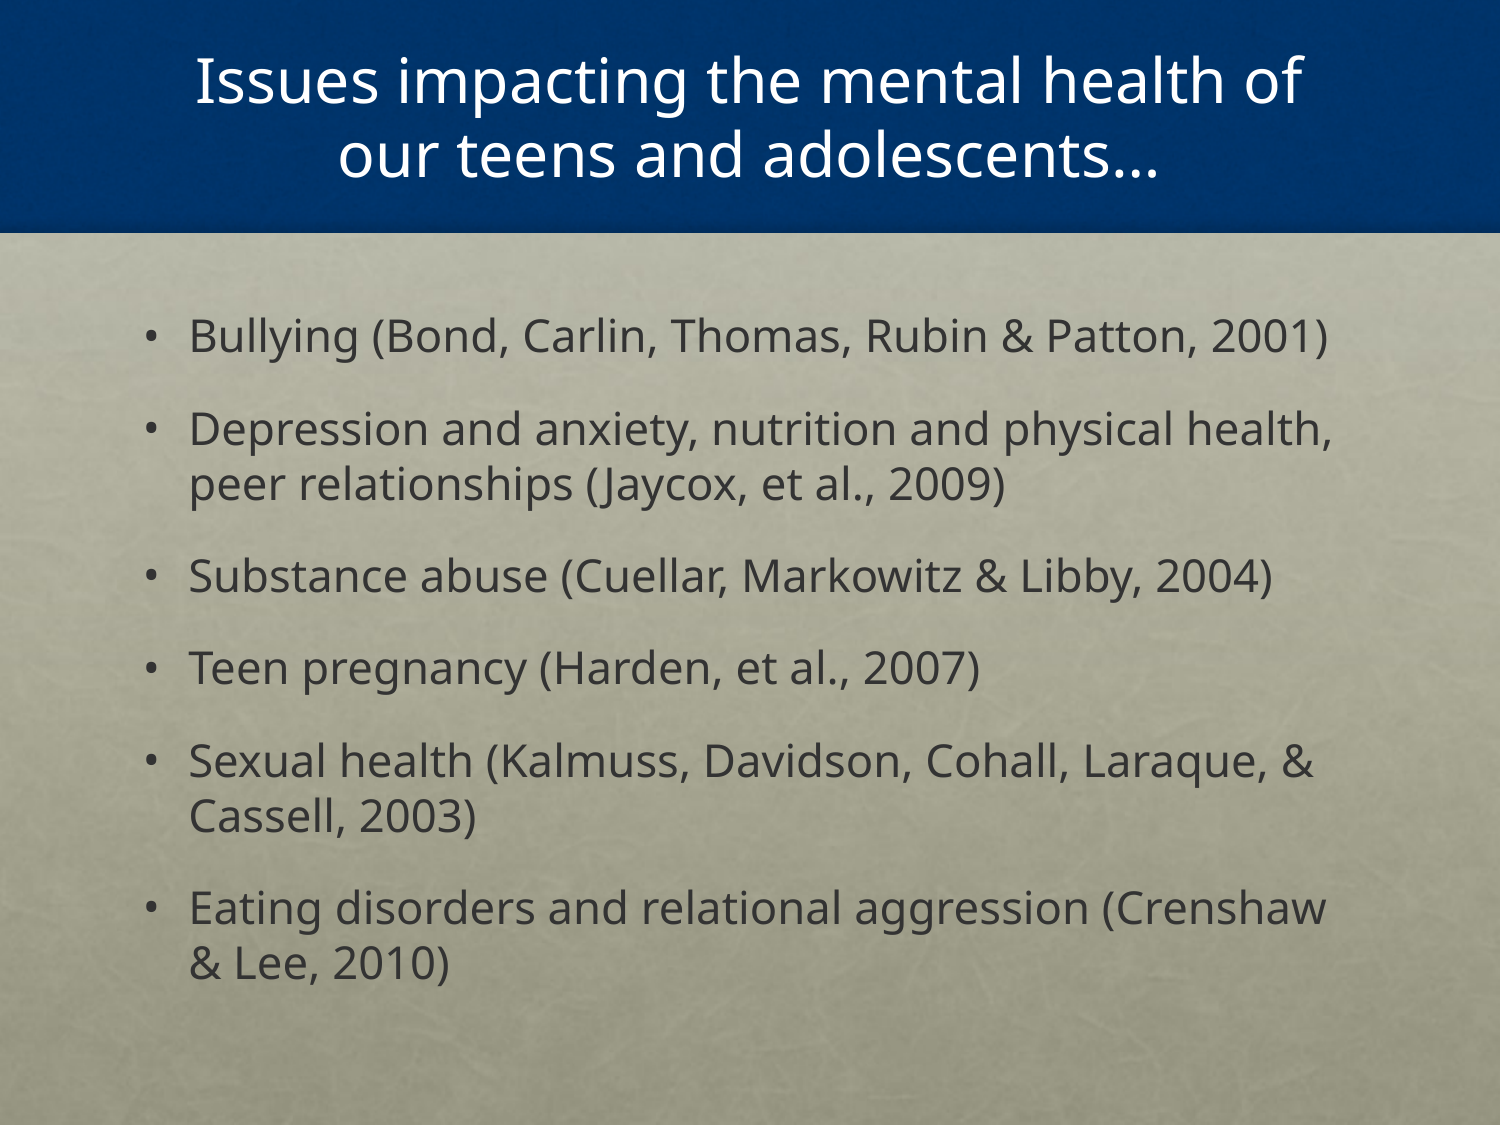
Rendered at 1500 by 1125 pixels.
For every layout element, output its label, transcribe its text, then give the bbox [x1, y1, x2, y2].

list Bullying (Bond, Carlin, Thomas, Rubin & Patton, 2001) Depression and anxiety, nutrition and physical health, peer relationships (Jaycox, et al., 2009) Substance abuse (Cuellar, Markowitz & Libby, 2004) Teen pregnancy (Harden, et al., 2007) Sexual health (Kalmuss, Davidson, Cohall, Laraque, & Cassell, 2003) Eating disorders and relational aggression (Crenshaw & Lee, 2010) [127, 299, 1372, 1005]
title Issues impacting the mental health of our teens and adolescents… [127, 10, 1372, 221]
picture [0, 214, 1500, 1125]
